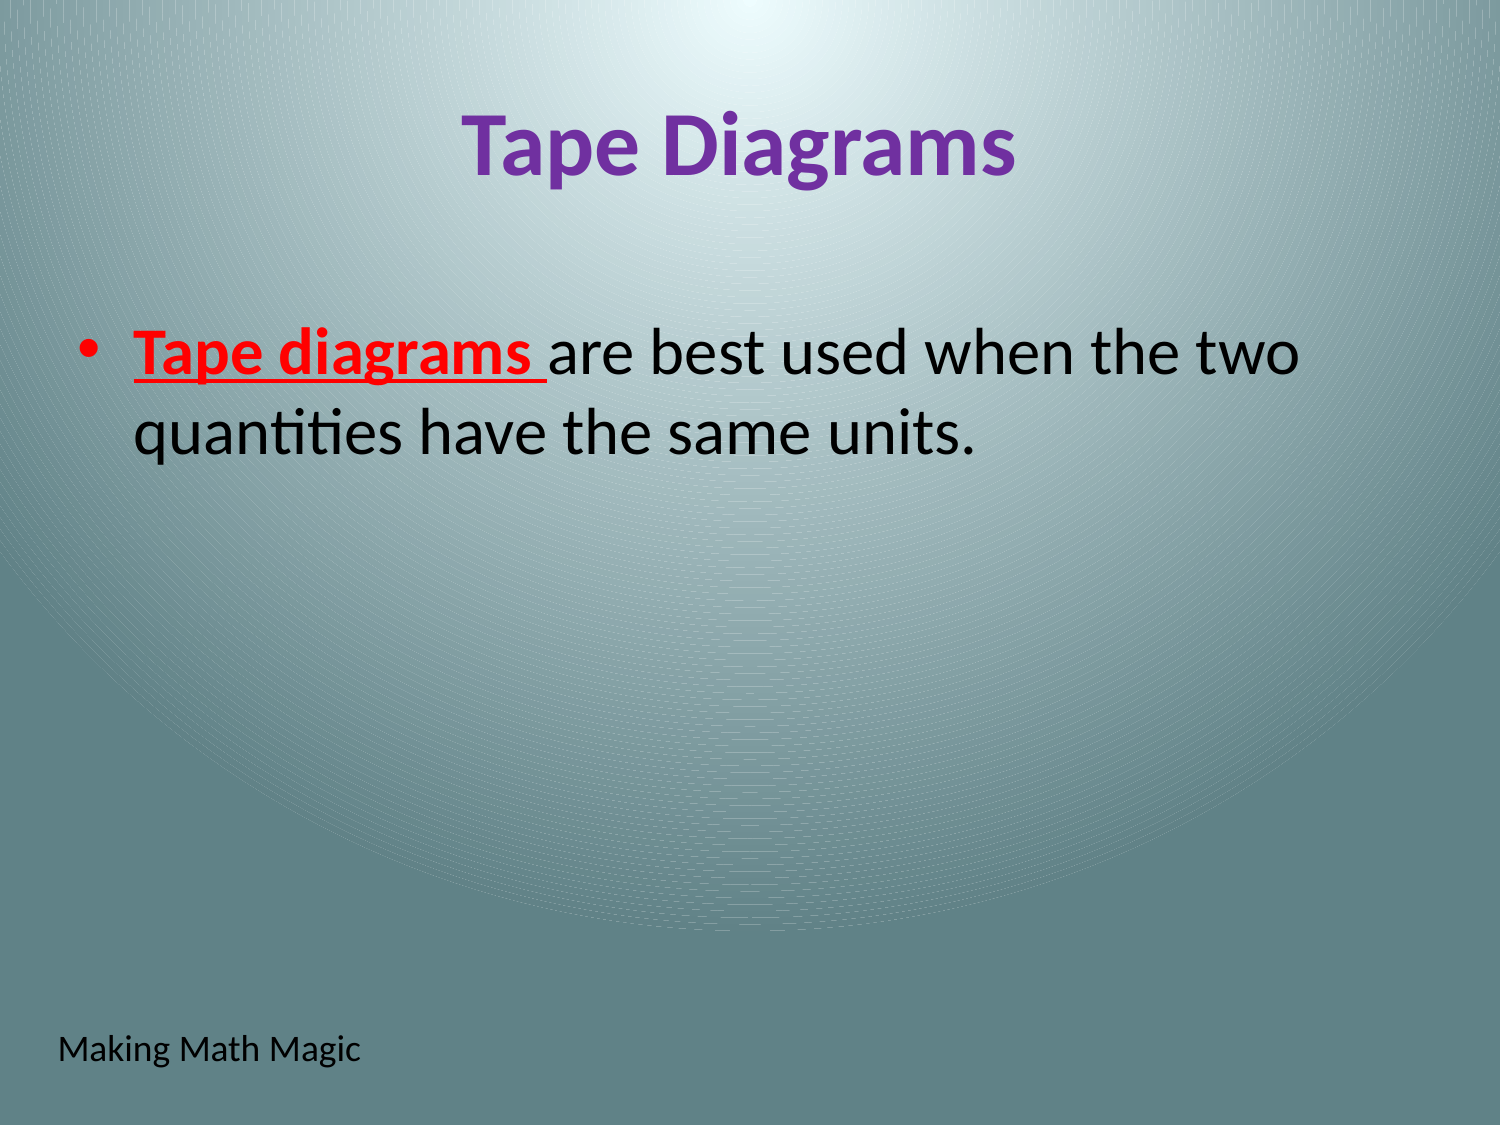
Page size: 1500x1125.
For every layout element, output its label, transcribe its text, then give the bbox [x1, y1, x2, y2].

text_box Making Math Magic [42, 1016, 531, 1077]
title Tape Diagrams [74, 44, 1426, 233]
list Tape diagrams are best used when the two quantities have the same units. [62, 299, 1413, 1043]
